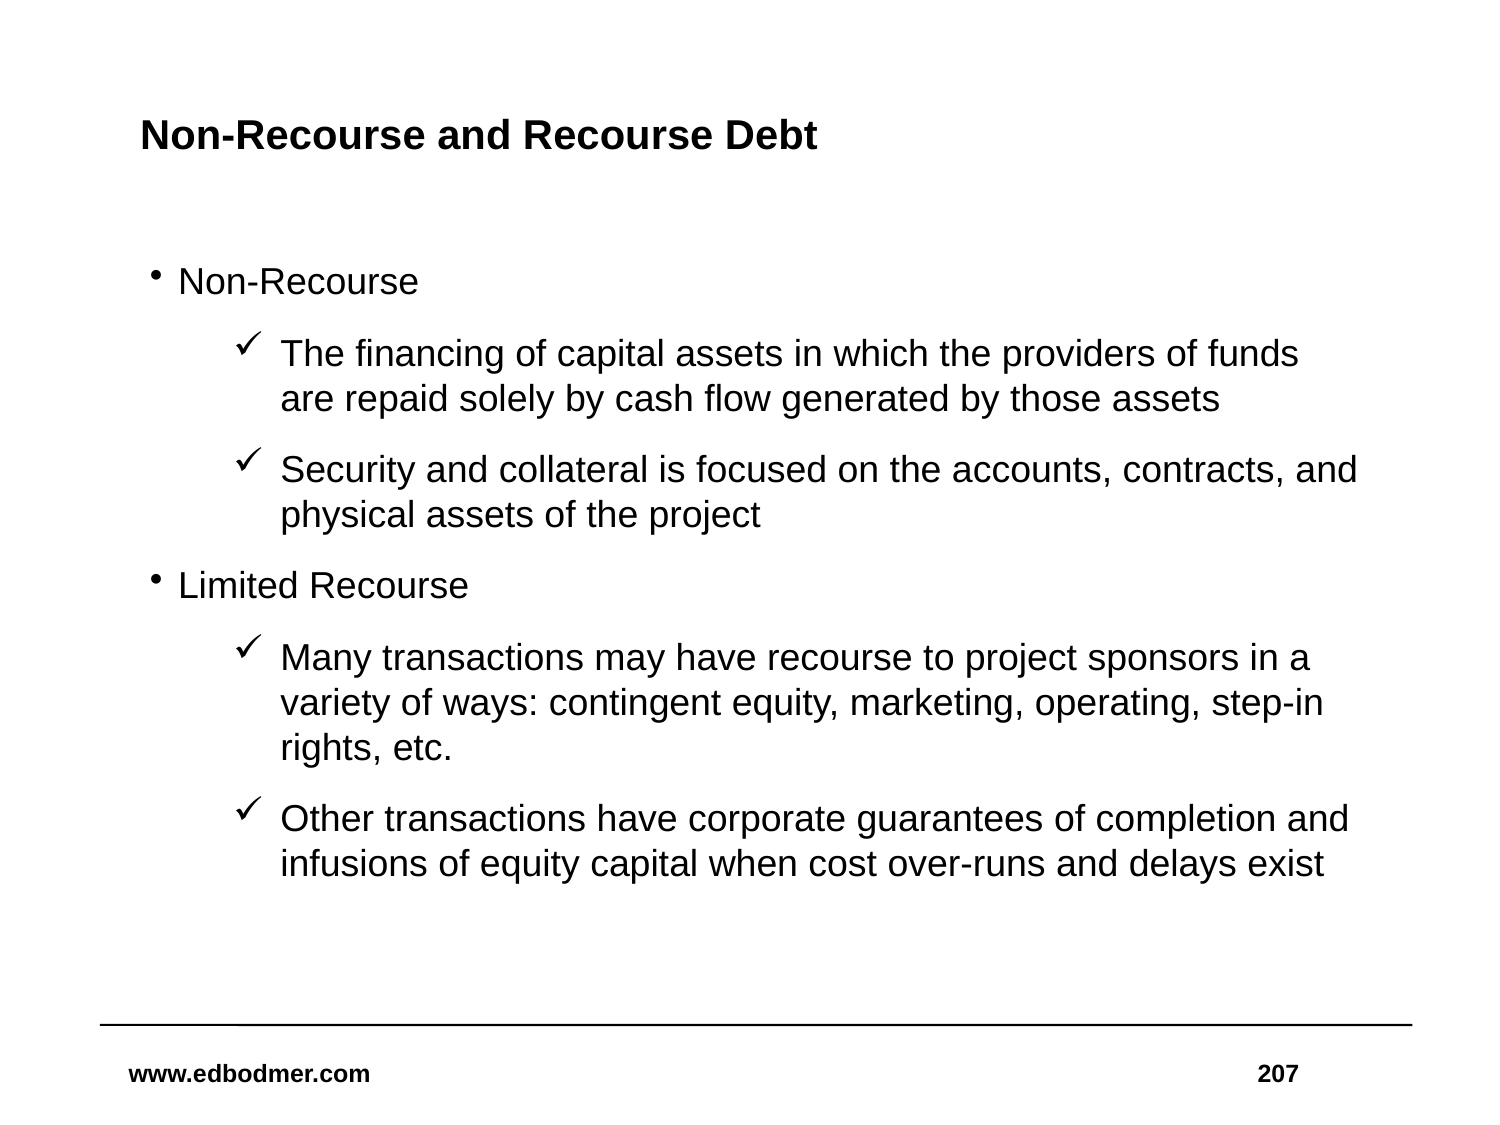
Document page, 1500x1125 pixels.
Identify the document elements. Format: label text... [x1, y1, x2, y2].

title Non-Recourse and Recourse Debt [125, 99, 1288, 225]
list Non-Recourse The financing of capital assets in which the providers of funds are repaid solely by cash flow generated by those assets Security and collateral is focused on the accounts, contracts, and physical assets of the project Limited Recourse Many transactions may have recourse to project sponsors in a variety of ways: contingent equity, marketing, operating, step-in rights, etc. Other transactions have corporate guarantees of completion and infusions of equity capital when cost over-runs and delays exist [125, 249, 1375, 1000]
